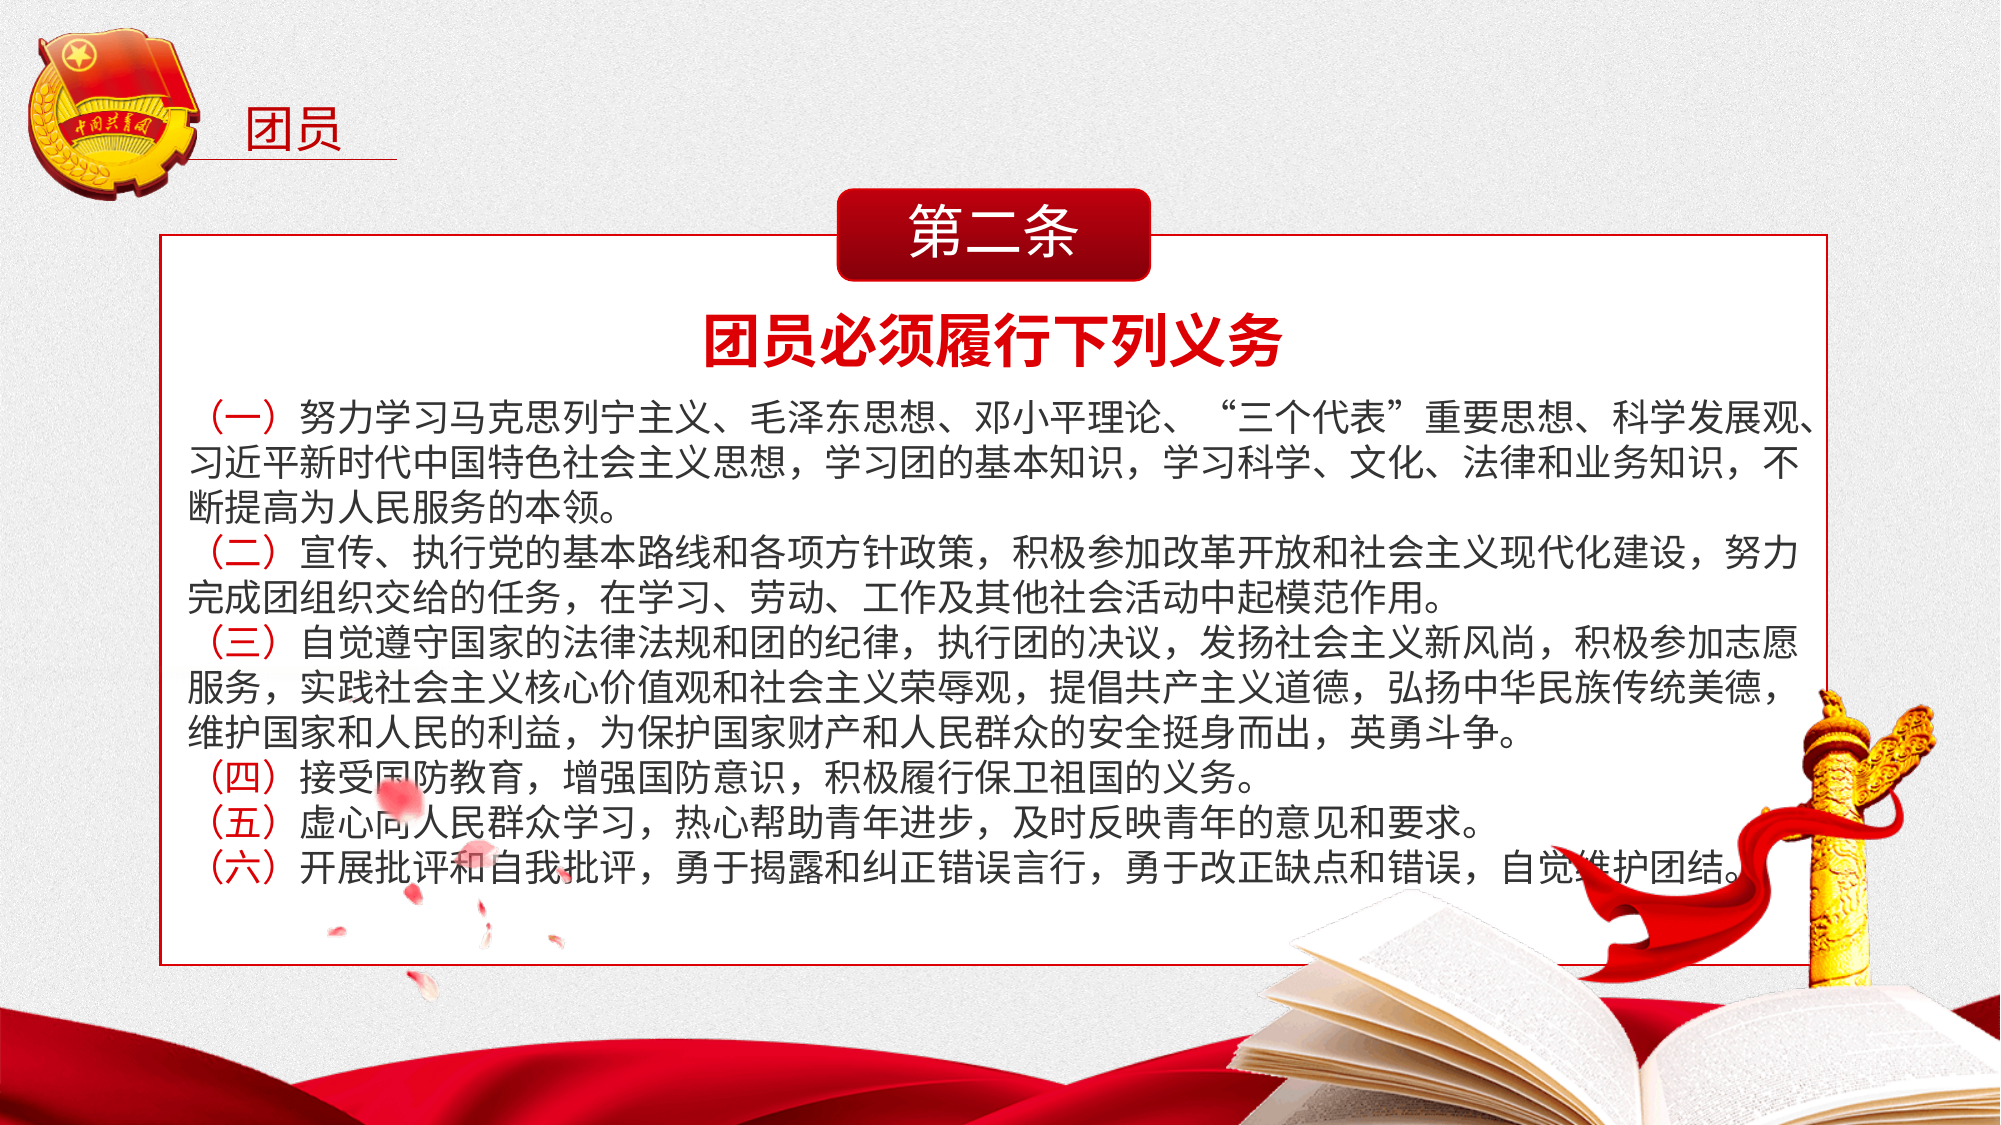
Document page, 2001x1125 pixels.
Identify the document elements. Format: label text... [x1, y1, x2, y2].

text_box （一）努力学习马克思列宁主义、毛泽东思想、邓小平理论、“三个代表”重要思想、科学发展观、习近平新时代中国特色社会主义思想，学习团的基本知识，学习科学、文化、法律和业务知识，不断提高为人民服务的本领。 （二）宣传、执行党的基本路线和各项方针政策，积极参加改革开放和社会主义现代化建设，努力完成团组织交给的任务，在学习、劳动、工作及其他社会活动中起模范作用。 （三）自觉遵守国家的法律法规和团的纪律，执行团的决议，发扬社会主义新风尚，积极参加志愿服务，实践社会主义核心价值观和社会主义荣辱观，提倡共产主义道德，弘扬中华民族传统美德，维护国家和人民的利益，为保护国家财产和人民群众的安全挺身而出，英勇斗争。 （四）接受国防教育，增强国防意识，积极履行保卫祖国的义务。 （五）虚心向人民群众学习，热心帮助青年进步，及时反映青年的意见和要求。 （六）开展批评和自我批评，勇于揭露和纠正错误言行，勇于改正缺点和错误，自觉维护团结。 [172, 386, 1816, 666]
text_box 团员必须履行下列义务 [687, 297, 1300, 382]
text_box 团员 [229, 160, 360, 165]
text_box [159, 234, 1828, 666]
text_box 第二条 [836, 188, 1152, 282]
text_box 团员 [229, 90, 360, 159]
picture [0, 0, 2001, 1125]
